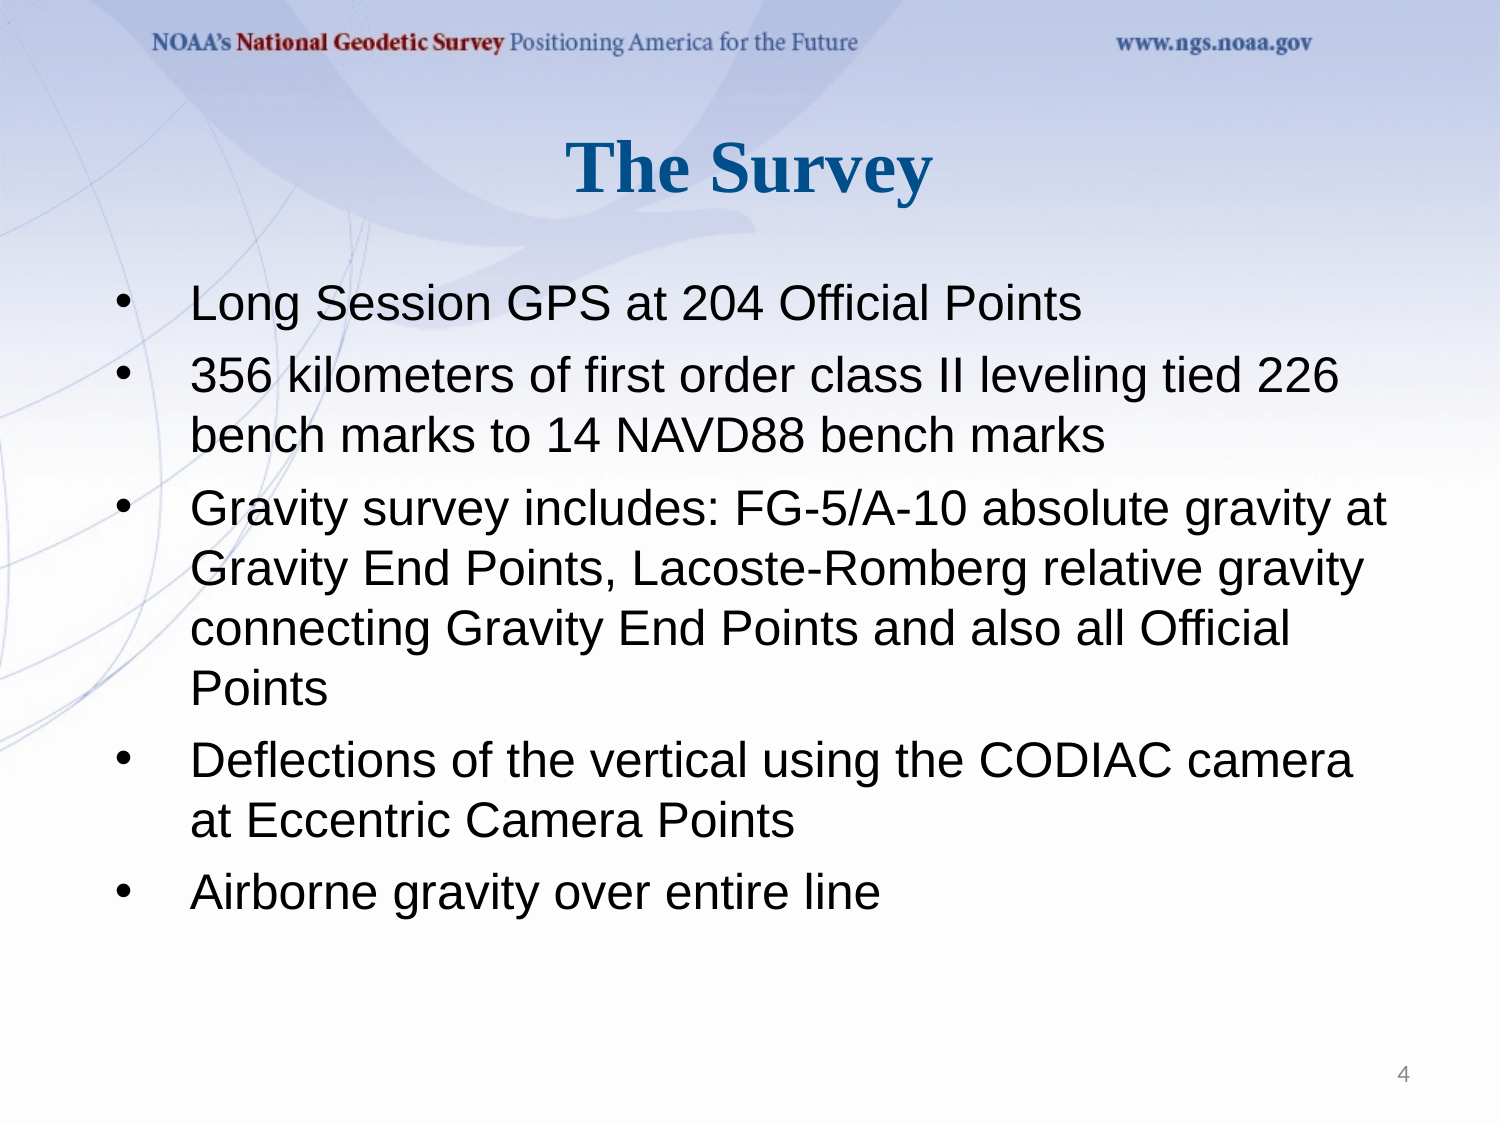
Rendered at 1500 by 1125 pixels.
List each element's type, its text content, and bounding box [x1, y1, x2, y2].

title The Survey [87, 87, 1413, 238]
subtitle Long Session GPS at 204 Official Points 356 kilometers of first order class II leveling tied 226 bench marks to 14 NAVD88 bench marks Gravity survey includes: FG-5/A-10 absolute gravity at Gravity End Points, Lacoste-Romberg relative gravity connecting Gravity End Points and also all Official Points Deflections of the vertical using the CODIAC camera at Eccentric Camera Points Airborne gravity over entire line [99, 262, 1425, 1025]
picture [0, 0, 1500, 1125]
slide_number 4 [1074, 1042, 1425, 1103]
